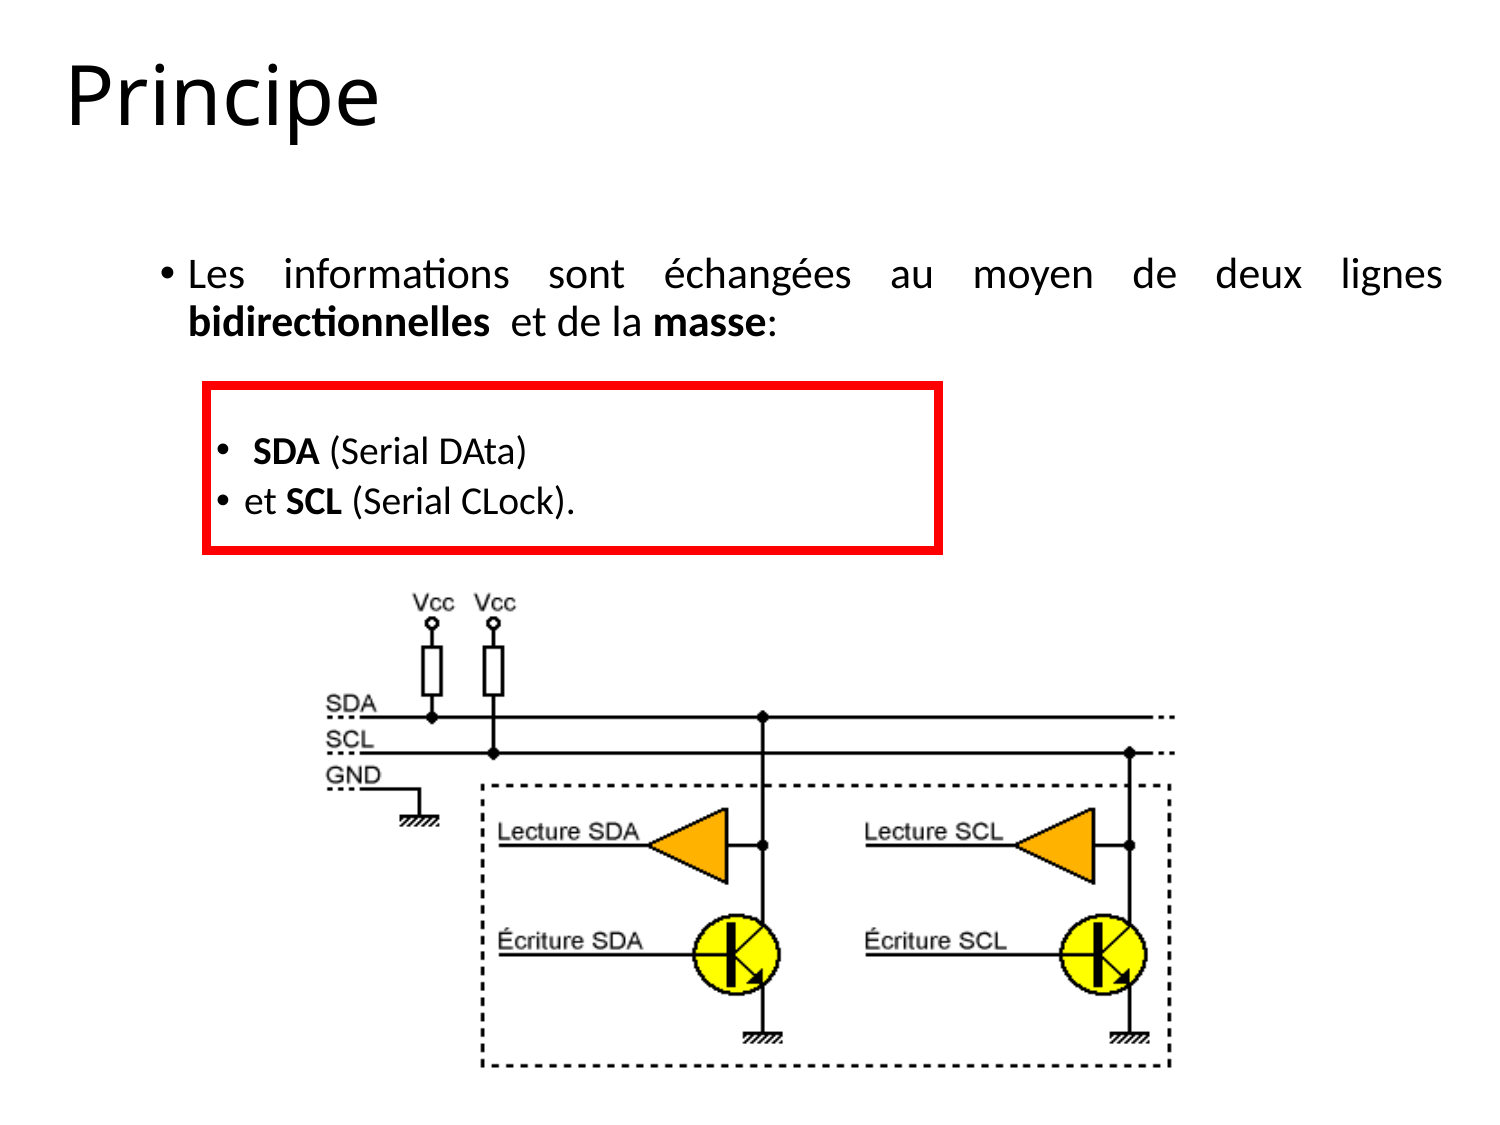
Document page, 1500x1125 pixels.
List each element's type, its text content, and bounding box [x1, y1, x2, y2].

list Les informations sont échangées au moyen de deux lignes bidirectionnelles et de la masse: SDA (Serial DAta) et SCL (Serial CLock). [88, 243, 1459, 966]
picture [324, 586, 1176, 1071]
text_box [206, 385, 939, 551]
title Principe [49, 37, 1451, 159]
